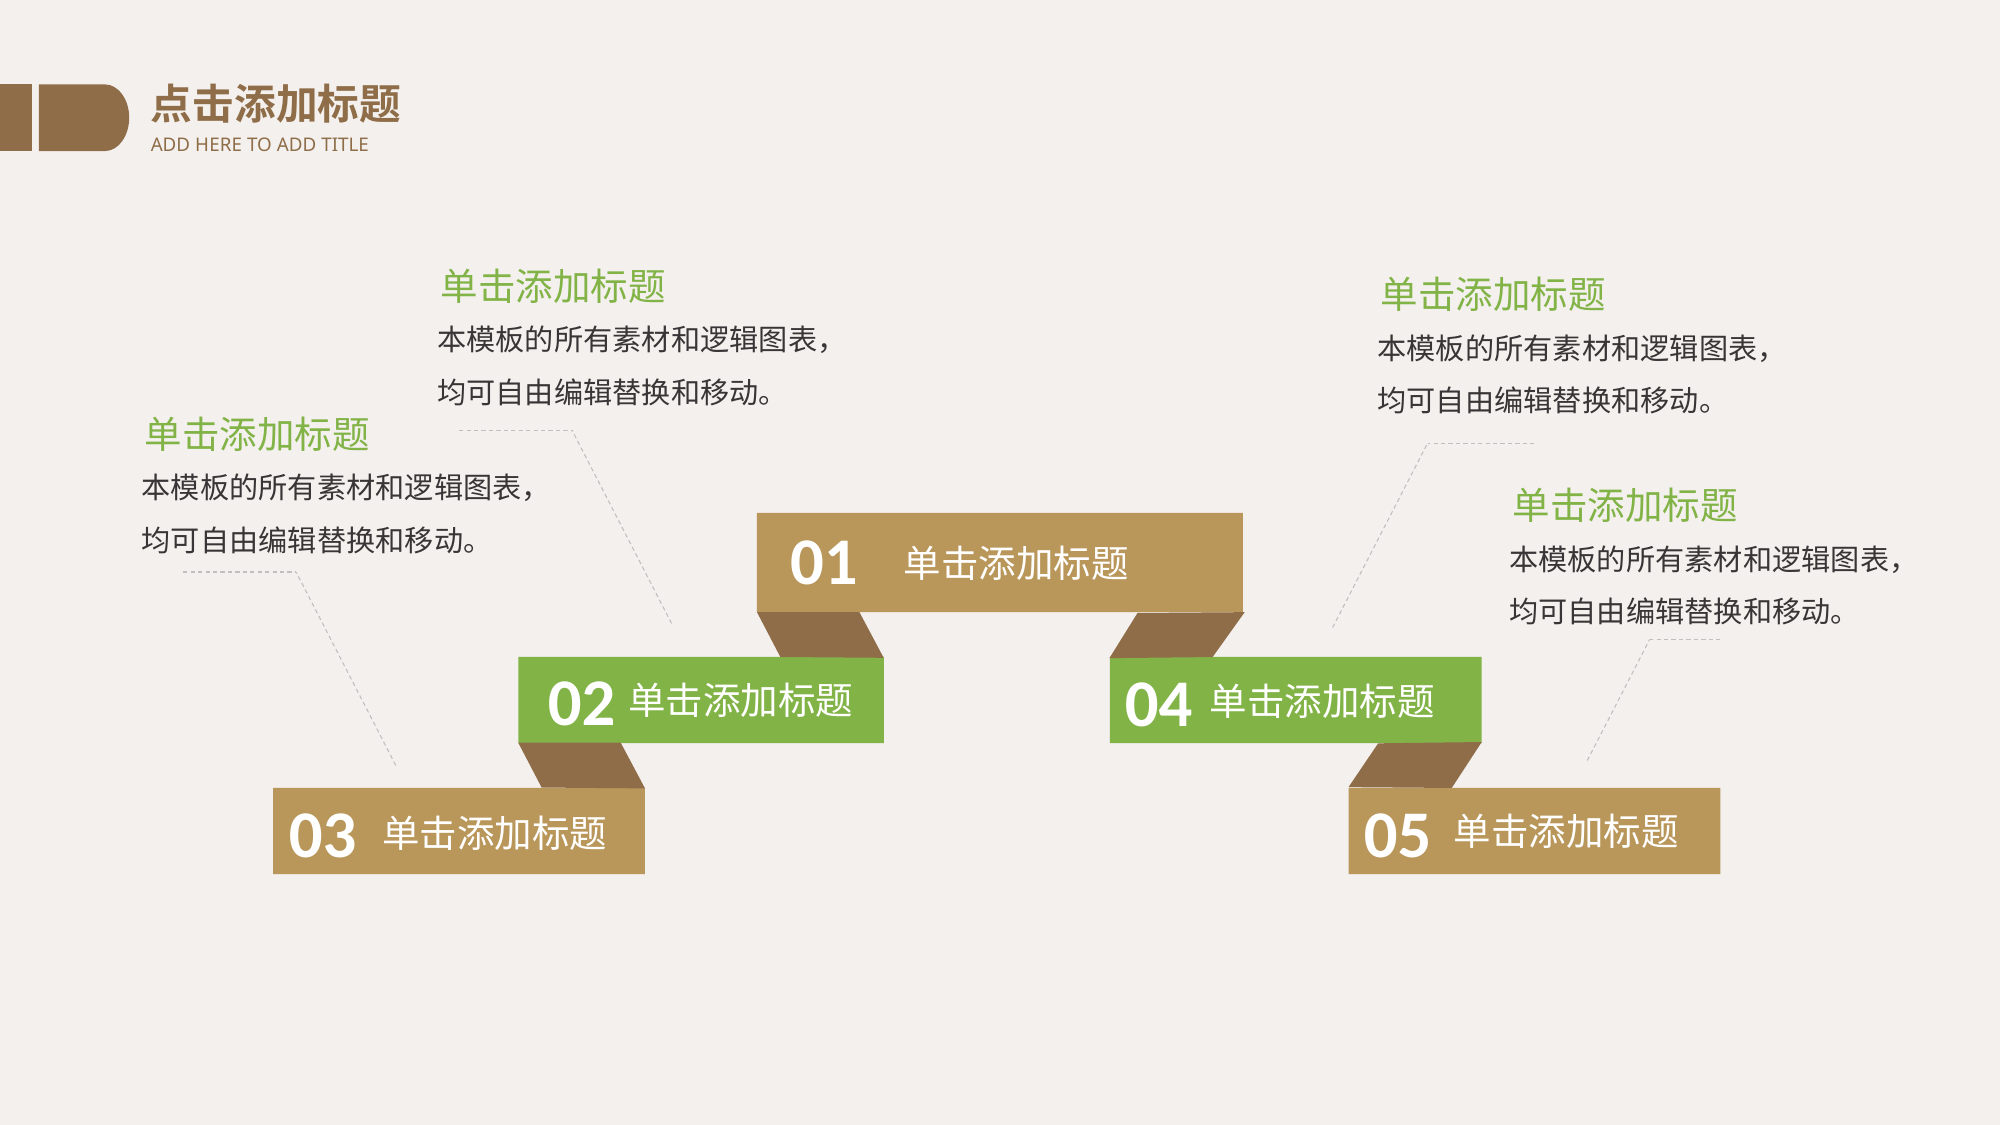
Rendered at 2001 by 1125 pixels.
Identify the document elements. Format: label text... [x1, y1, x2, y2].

text_box [1112, 611, 1247, 659]
text_box 01 [775, 510, 873, 606]
text_box [1447, 787, 1721, 875]
text_box 单击添加标题 [1153, 670, 1450, 730]
text_box [1350, 740, 1484, 790]
text_box 单击添加标题 [847, 532, 1144, 592]
text_box 本模板的所有素材和逻辑图表，均可自由编辑替换和移动。 [126, 444, 459, 565]
text_box 单击添加标题 [1397, 800, 1694, 861]
text_box 03 [273, 783, 372, 878]
text_box 单击添加标题 [1535, 475, 1753, 535]
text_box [459, 430, 672, 624]
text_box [1587, 639, 1721, 761]
text_box 单击添加标题 [384, 255, 681, 316]
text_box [0, 69, 439, 164]
text_box 本模板的所有素材和逻辑图表，均可自由编辑替换和移动。 [422, 296, 849, 417]
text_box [183, 571, 396, 766]
text_box [1208, 656, 1483, 744]
text_box 单击添加标题 [571, 669, 868, 730]
text_box [631, 656, 885, 744]
text_box 单击添加标题 [325, 802, 622, 863]
text_box 单击添加标题 [88, 403, 385, 463]
text_box 04 [1109, 652, 1208, 748]
text_box [372, 787, 646, 875]
text_box 05 [1349, 783, 1447, 878]
text_box [756, 512, 1244, 613]
text_box [516, 741, 647, 790]
text_box 单击添加标题 [1324, 264, 1621, 324]
text_box [517, 656, 533, 741]
text_box 本模板的所有素材和逻辑图表，均可自由编辑替换和移动。 [1494, 516, 1921, 636]
text_box [755, 611, 886, 659]
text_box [1332, 443, 1535, 628]
text_box 本模板的所有素材和逻辑图表，均可自由编辑替换和移动。 [1362, 305, 1790, 425]
text_box 02 [533, 651, 631, 747]
